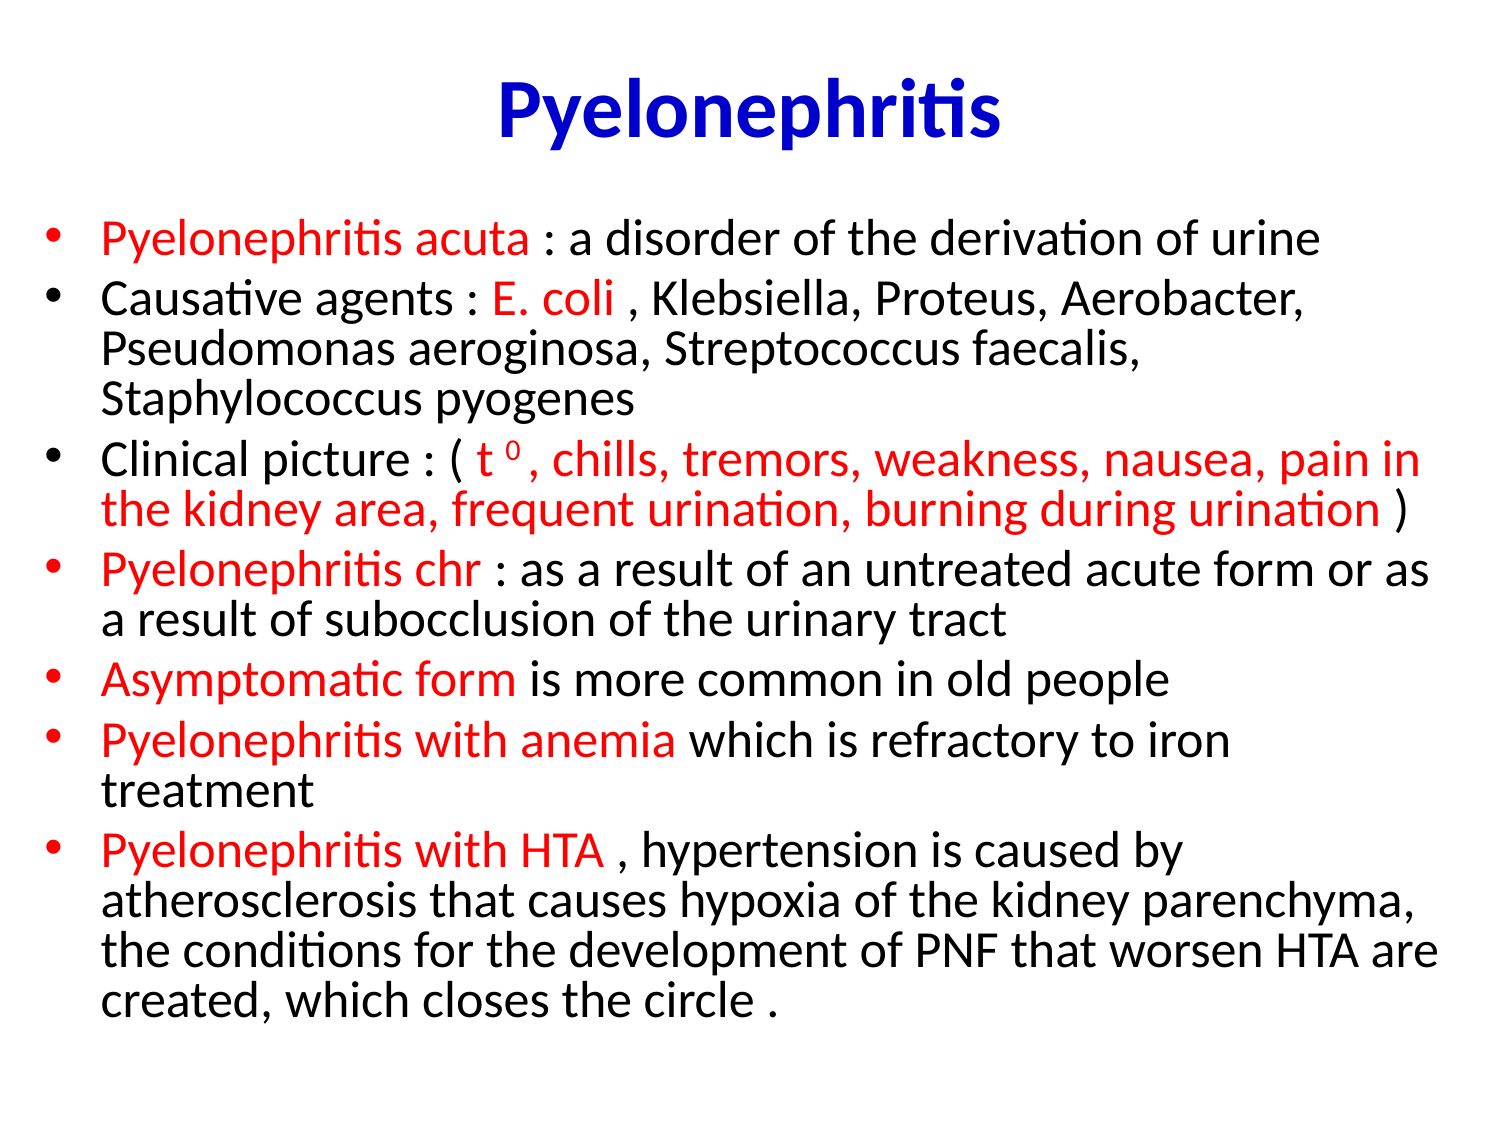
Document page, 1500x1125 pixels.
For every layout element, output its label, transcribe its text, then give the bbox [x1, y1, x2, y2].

list Pyelonephritis acuta : a disorder of the derivation of urine Causative agents : E. coli , Klebsiella, Proteus, Aerobacter, Pseudomonas aeroginosa, Streptococcus faecalis, Staphylococcus pyogenes Clinical picture : ( t 0 , chills, tremors, weakness, nausea, pain in the kidney area, frequent urination, burning during urination ) Pyelonephritis chr : as a result of an untreated acute form or as a result of subocclusion of the urinary tract Asymptomatic form is more common in old people Pyelonephritis with anemia which is refractory to iron treatment Pyelonephritis with HTA , hypertension is caused by atherosclerosis that causes hypoxia of the kidney parenchyma, the conditions for the development of PNF that worsen HTA are created, which closes the circle . [29, 208, 1471, 1094]
title Pyelonephritis [75, 45, 1425, 162]
